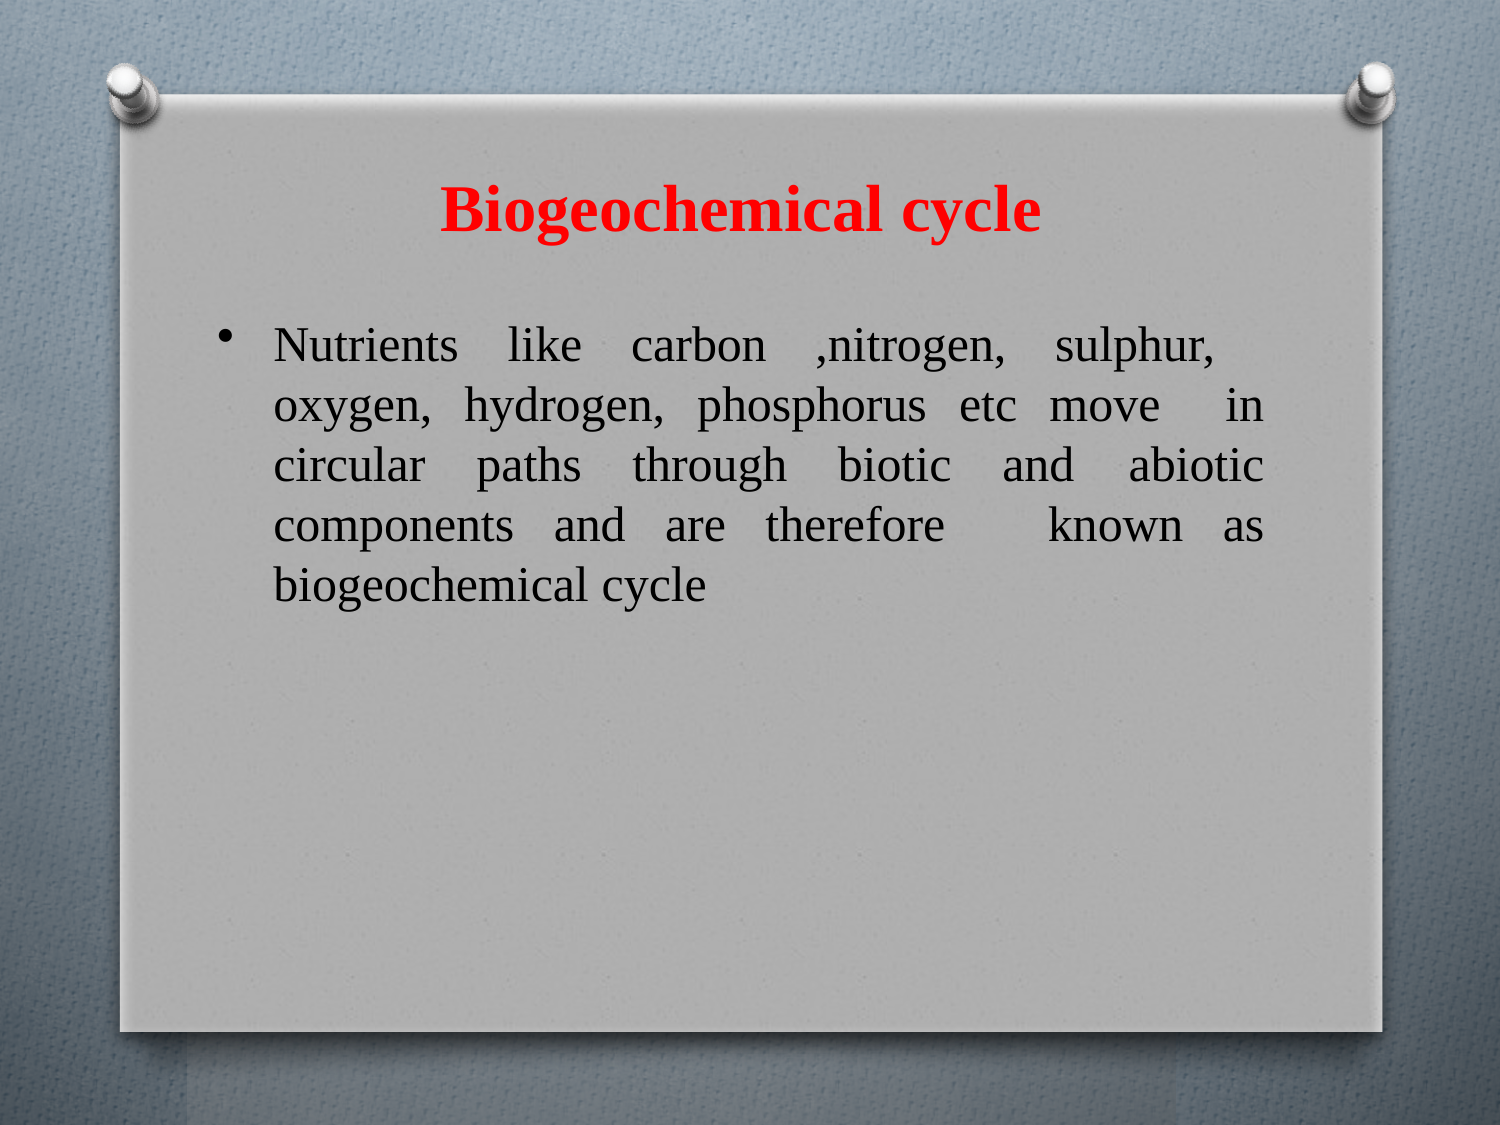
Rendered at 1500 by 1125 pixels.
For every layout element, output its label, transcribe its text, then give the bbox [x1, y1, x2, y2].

picture [75, 29, 198, 153]
title Biogeochemical cycle [250, 109, 1230, 299]
picture [1317, 35, 1439, 156]
text_box Nutrients like carbon ,nitrogen, sulphur, oxygen, hydrogen, phosphorus etc move in circular paths through biotic and abiotic components and are therefore known as biogeochemical cycle [215, 309, 1265, 612]
